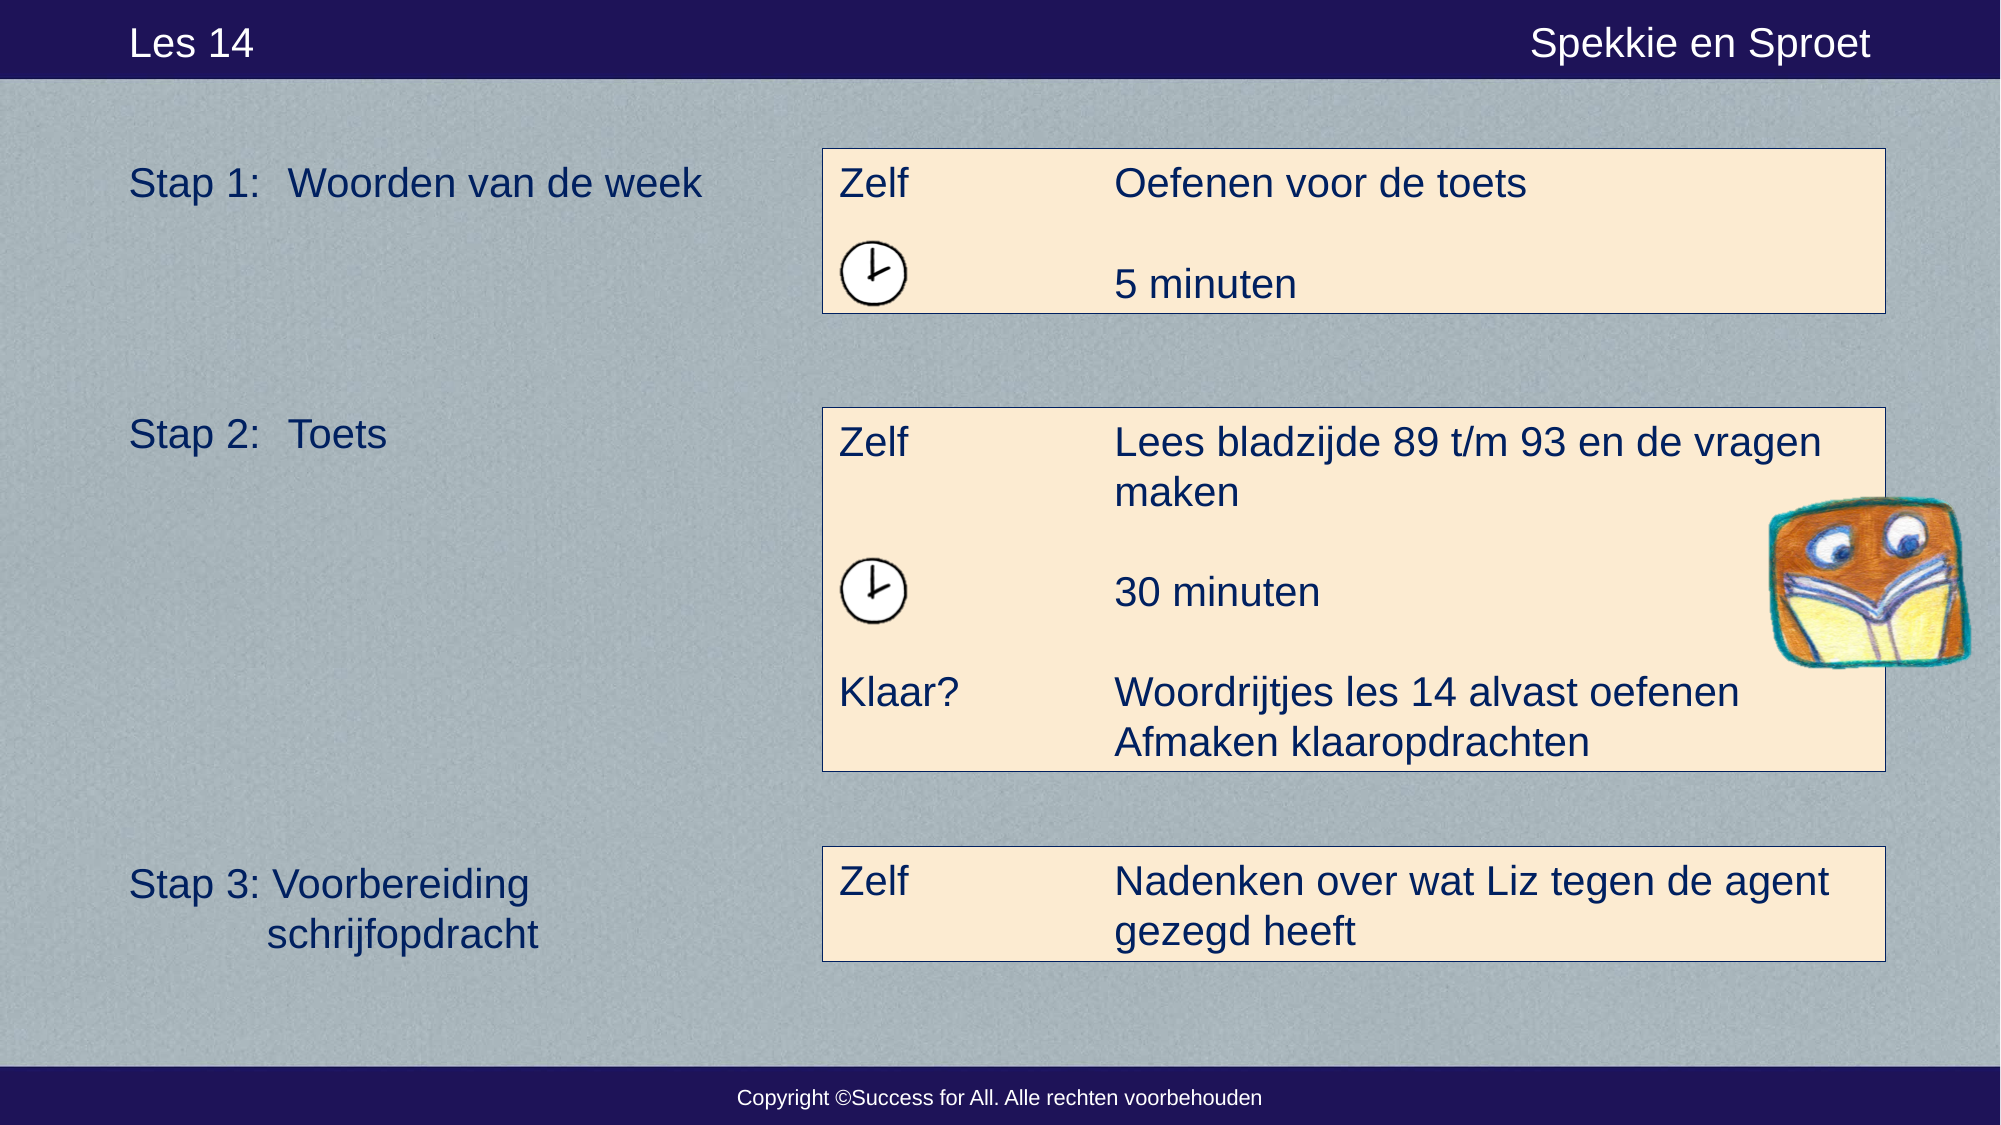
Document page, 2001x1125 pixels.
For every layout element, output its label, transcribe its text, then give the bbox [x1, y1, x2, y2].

text_box Zelf Lees bladzijde 89 t/m 93 en de vragen maken 30 minuten Klaar? Woordrijtjes les 14 alvast oefenen Afmaken klaaropdrachten [822, 407, 1886, 772]
text_box Les 14 [114, 8, 354, 73]
text_box Stap 1: Woorden van de week Stap 2: Toets Stap 3: Voorbereiding schrijfopdracht [114, 148, 752, 964]
picture [0, 0, 2001, 1125]
text_box Zelf Nadenken over wat Liz tegen de agent gezegd heeft [822, 846, 1886, 962]
text_box Zelf Oefenen voor de toets 5 minuten [822, 148, 1886, 314]
text_box Copyright ©Success for All. Alle rechten voorbehouden [0, 1076, 2000, 1125]
text_box Spekkie en Sproet [999, 8, 1886, 73]
